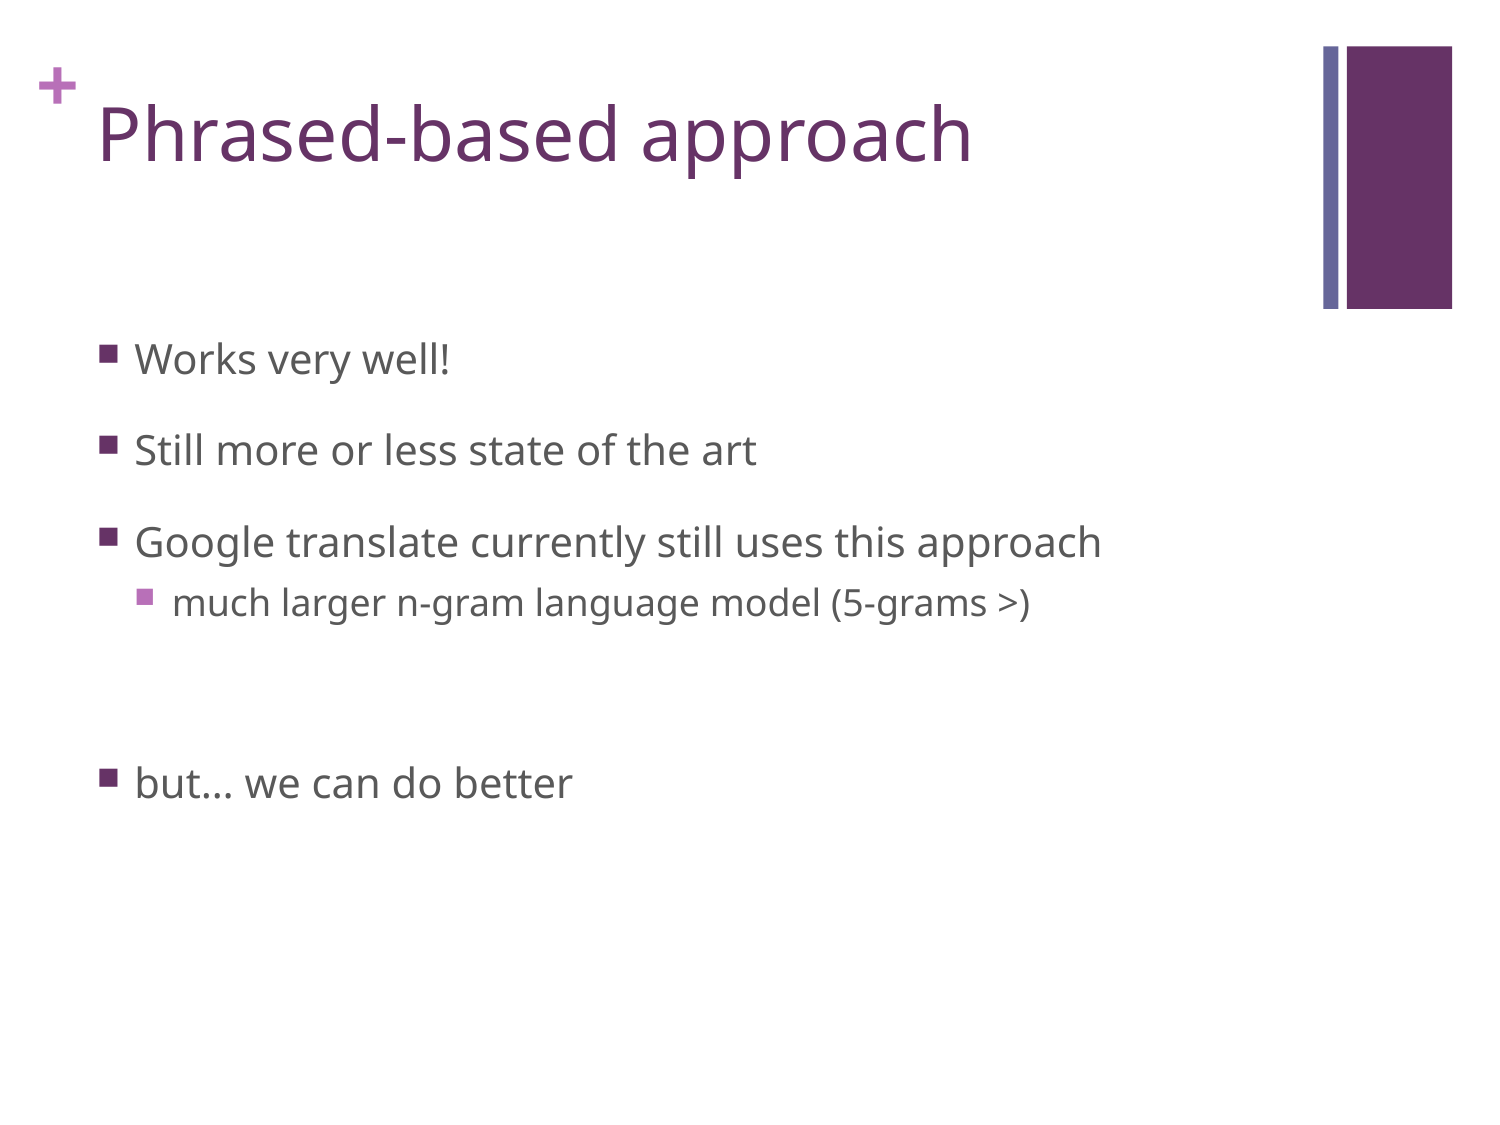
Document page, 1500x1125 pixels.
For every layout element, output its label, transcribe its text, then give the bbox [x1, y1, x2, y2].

list Works very well! Still more or less state of the art Google translate currently still uses this approach much larger n-gram language model (5-grams >) but… we can do better [81, 324, 1322, 1005]
title Phrased-based approach [81, 79, 1322, 263]
